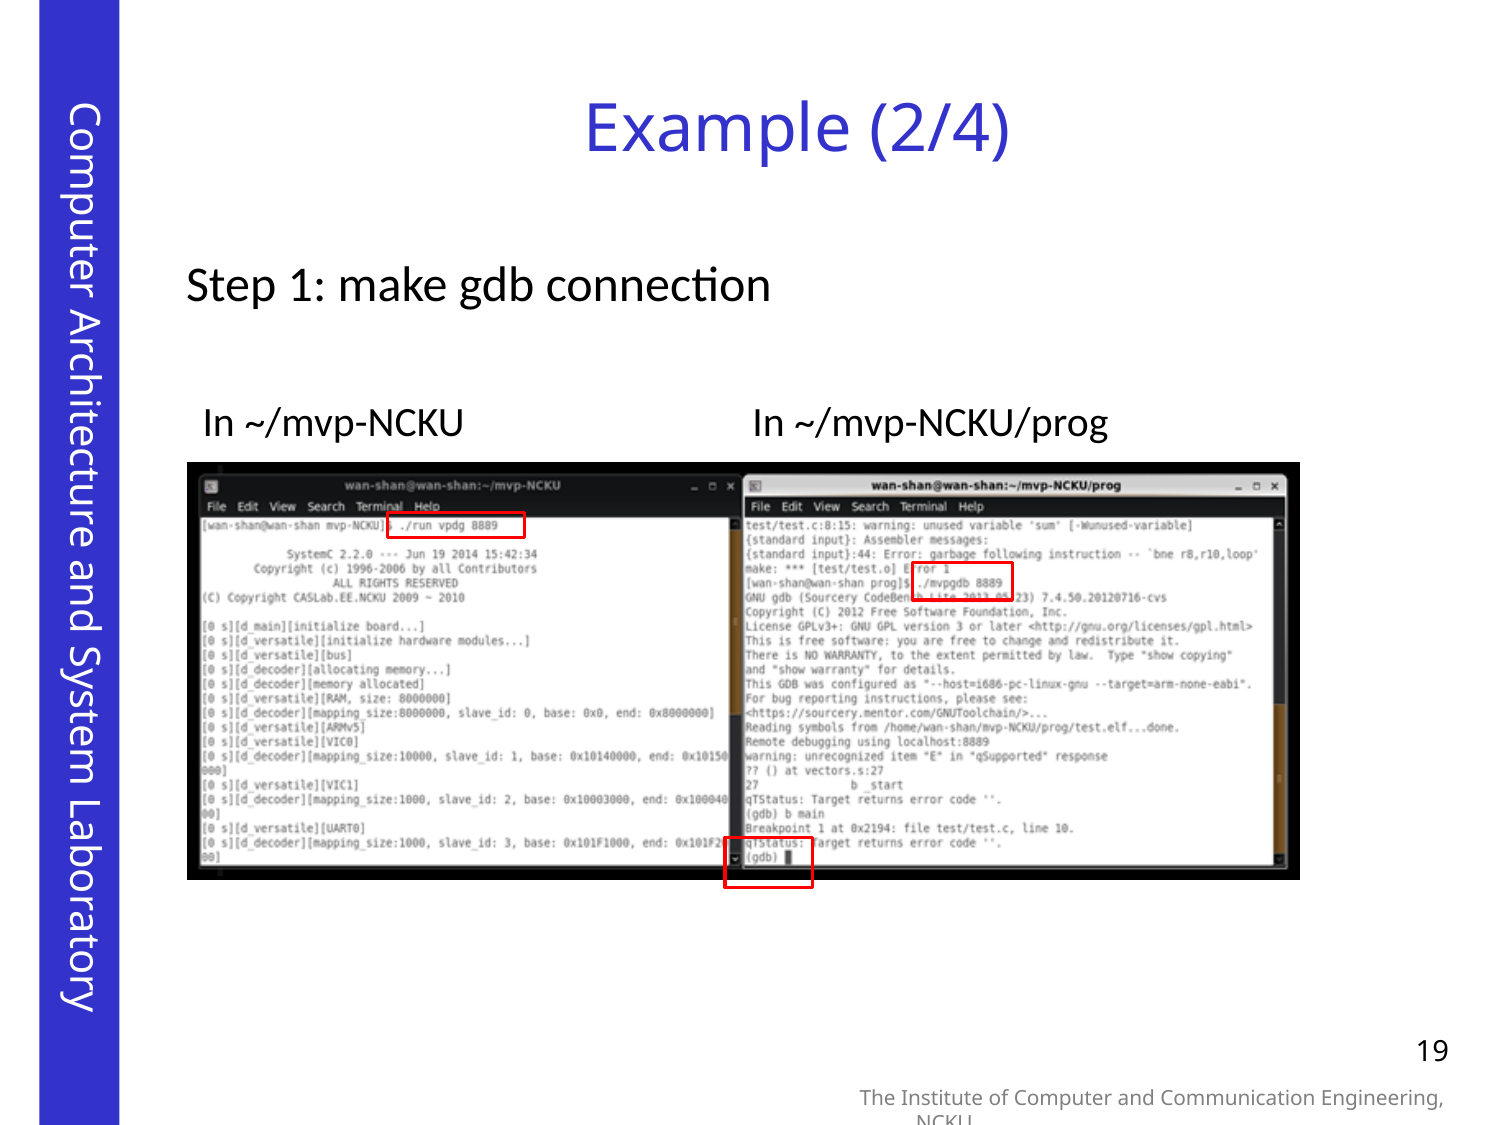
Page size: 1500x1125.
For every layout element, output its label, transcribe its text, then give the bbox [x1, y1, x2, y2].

list Step 1: make gdb connection [170, 243, 1388, 1001]
title Example (2/4) [135, 30, 1460, 219]
text_box In ~/mvp-NCKU/prog [737, 387, 1250, 443]
slide_number 19 [1151, 1024, 1465, 1101]
text_box In ~/mvp-NCKU [187, 387, 575, 443]
picture [187, 462, 1301, 880]
